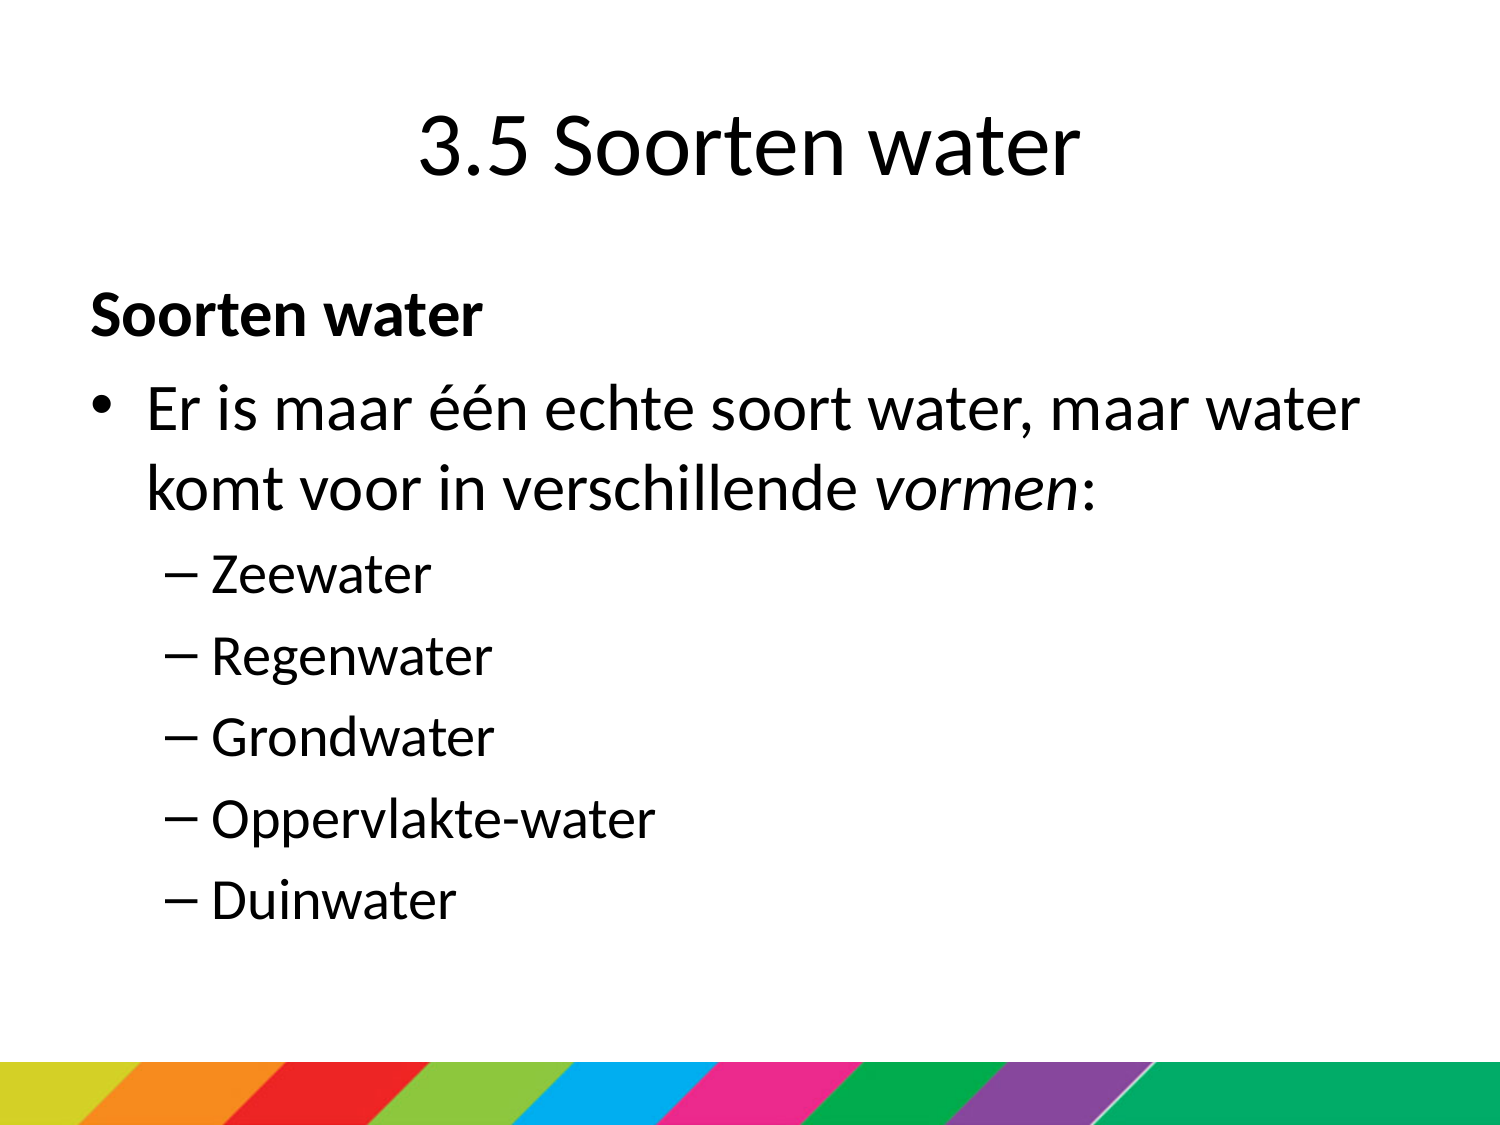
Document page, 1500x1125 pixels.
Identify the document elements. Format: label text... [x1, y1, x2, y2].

title 3.5 Soorten water [75, 45, 1425, 233]
picture [0, 1062, 574, 1125]
picture [656, 1062, 1500, 1125]
list Soorten water Er is maar één echte soort water, maar water komt voor in verschillende vormen: Zeewater Regenwater Grondwater Oppervlakte-water Duinwater [75, 262, 1425, 1005]
